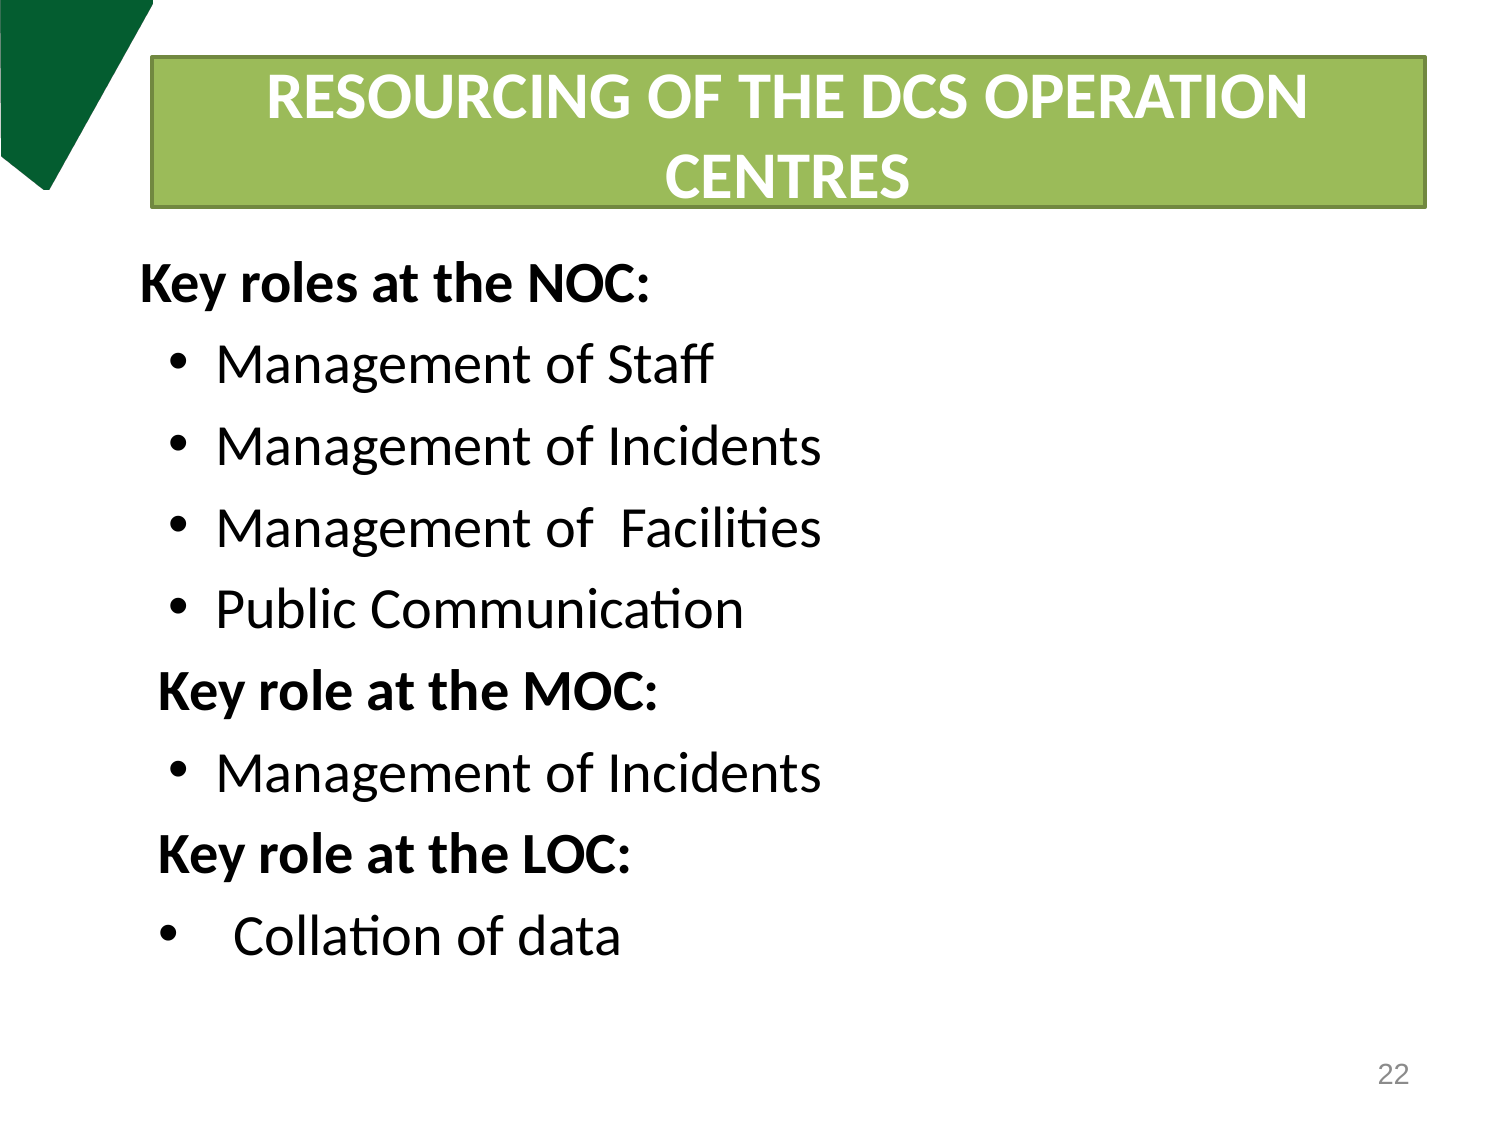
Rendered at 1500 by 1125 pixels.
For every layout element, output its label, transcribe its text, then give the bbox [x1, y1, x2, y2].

slide_number 22 [1074, 1042, 1425, 1103]
list Key roles at the NOC: Management of Staff Management of Incidents Management of Facilities Public Communication Key role at the MOC: Management of Incidents Key role at the LOC: Collation of data [125, 236, 1425, 1074]
title RESOURCING OF THE DCS OPERATION CENTRES [152, 57, 1425, 208]
picture [0, 0, 153, 190]
